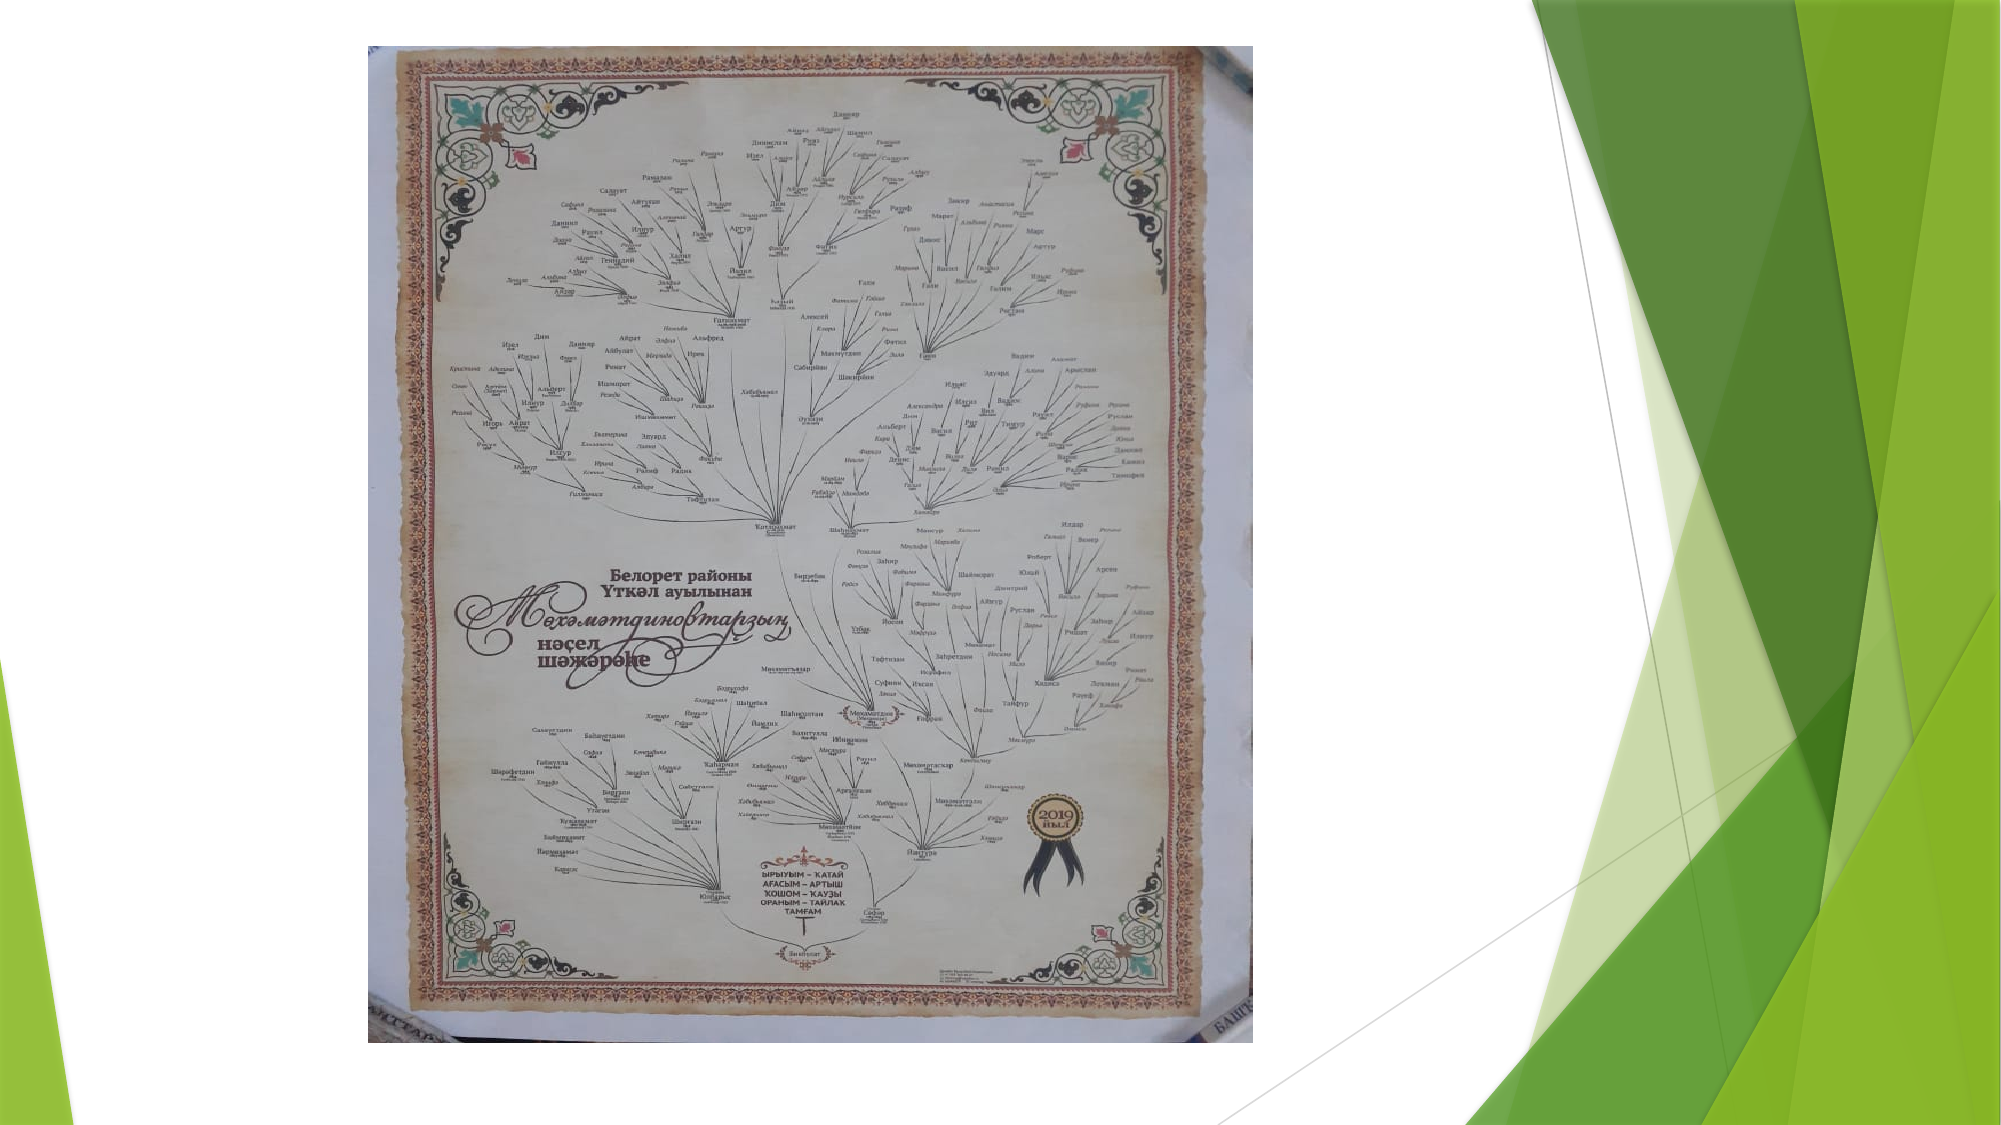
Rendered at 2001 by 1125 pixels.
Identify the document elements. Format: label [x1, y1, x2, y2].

list [367, 46, 1254, 1043]
